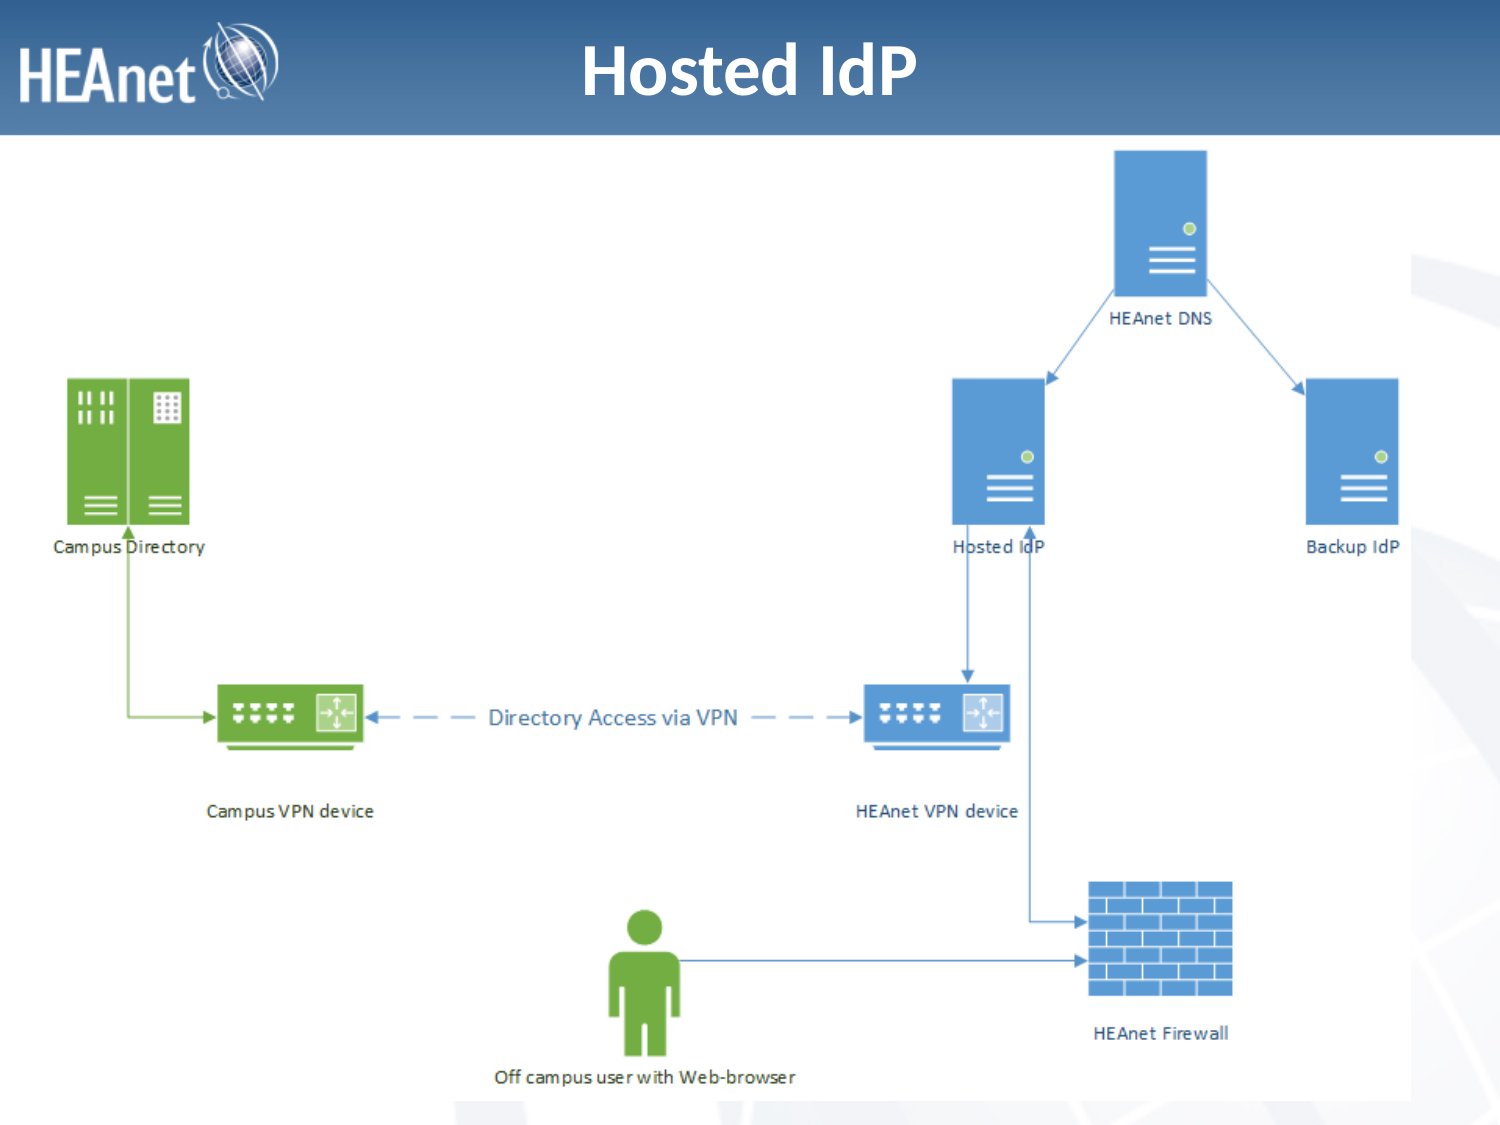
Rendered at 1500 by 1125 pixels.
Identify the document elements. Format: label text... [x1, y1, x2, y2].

picture [0, 148, 1500, 1125]
title Hosted IdP [0, 0, 1500, 160]
list Edugate [1416, 262, 1425, 1005]
